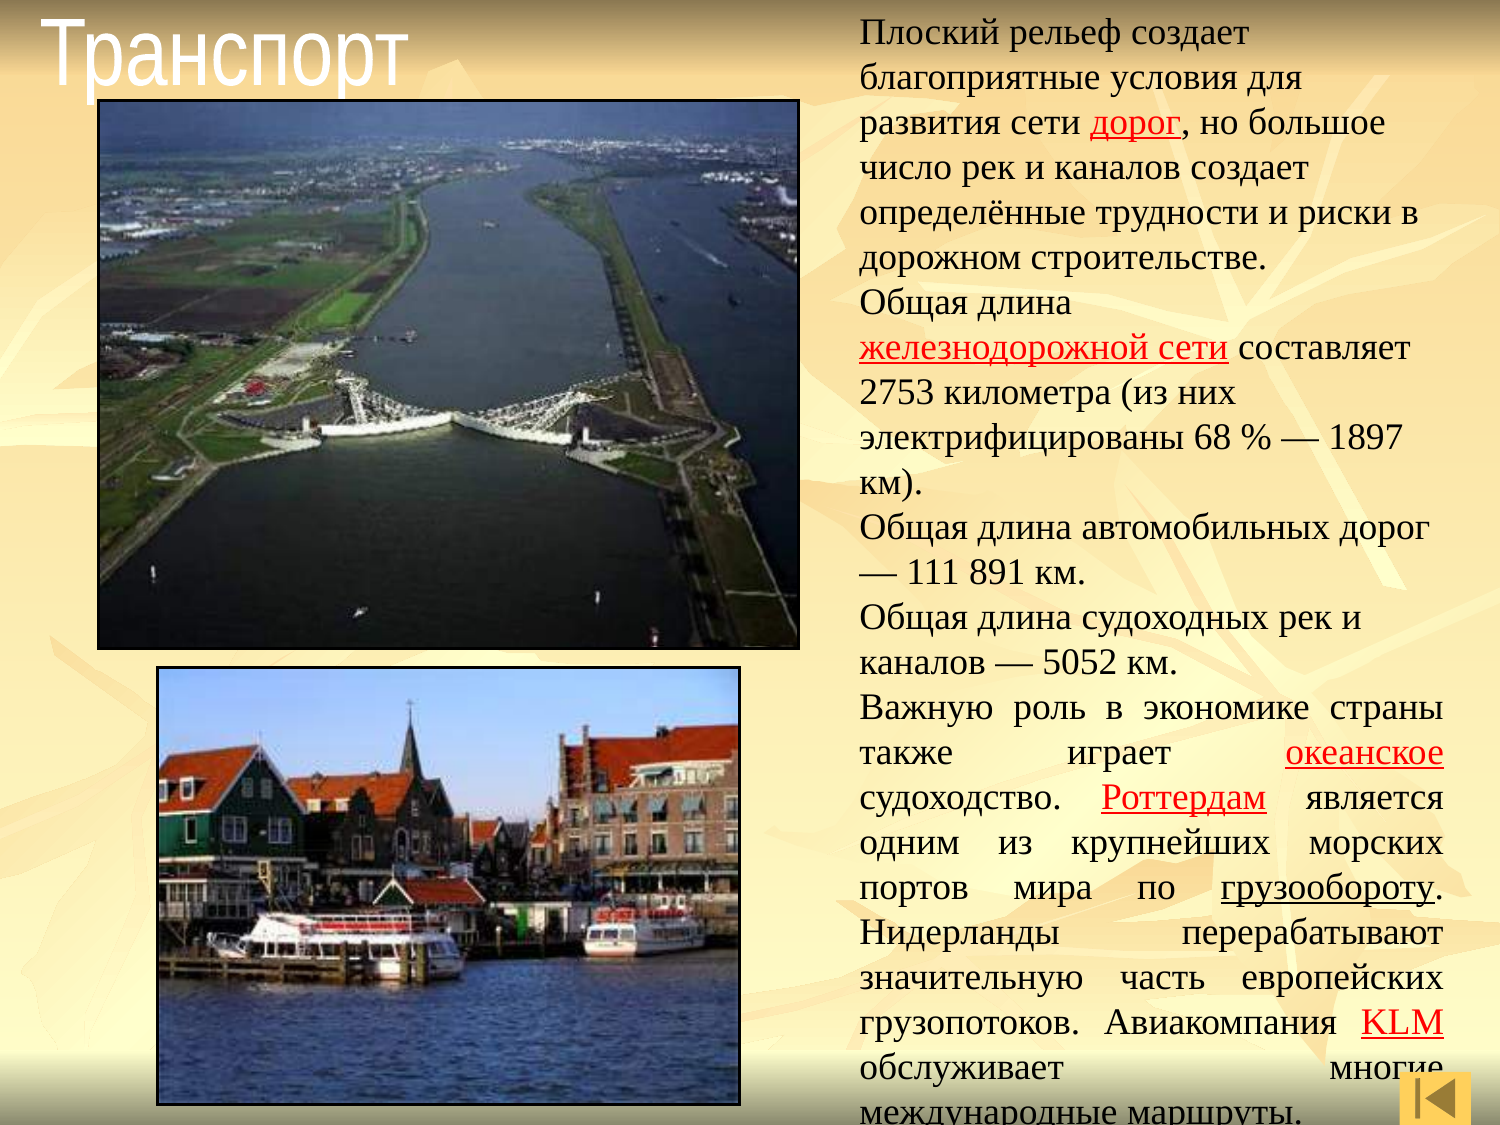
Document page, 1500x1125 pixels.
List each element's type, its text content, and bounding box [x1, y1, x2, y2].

text_box [1399, 1071, 1471, 1125]
text_box Плоский рельеф создает благоприятные условия для развития сети дорог, но большое число рек и каналов создает определённые трудности и риски в дорожном строительстве. Общая длина железнодорожной сети составляет 2753 километра (из них электрифицированы 68 % — 1897 км). Общая длина автомобильных дорог — 111 891 км. Общая длина судоходных рек и каналов — 5052 км. Важную роль в экономике страны также играет океанское судоходство. Роттердам является одним из крупнейших морских портов мира по грузообороту. Нидерланды перерабатывают значительную часть европейских грузопотоков. Авиакомпания KLM обслуживает многие международные маршруты. [844, 0, 1459, 1125]
picture [99, 101, 798, 648]
picture [159, 668, 739, 1104]
